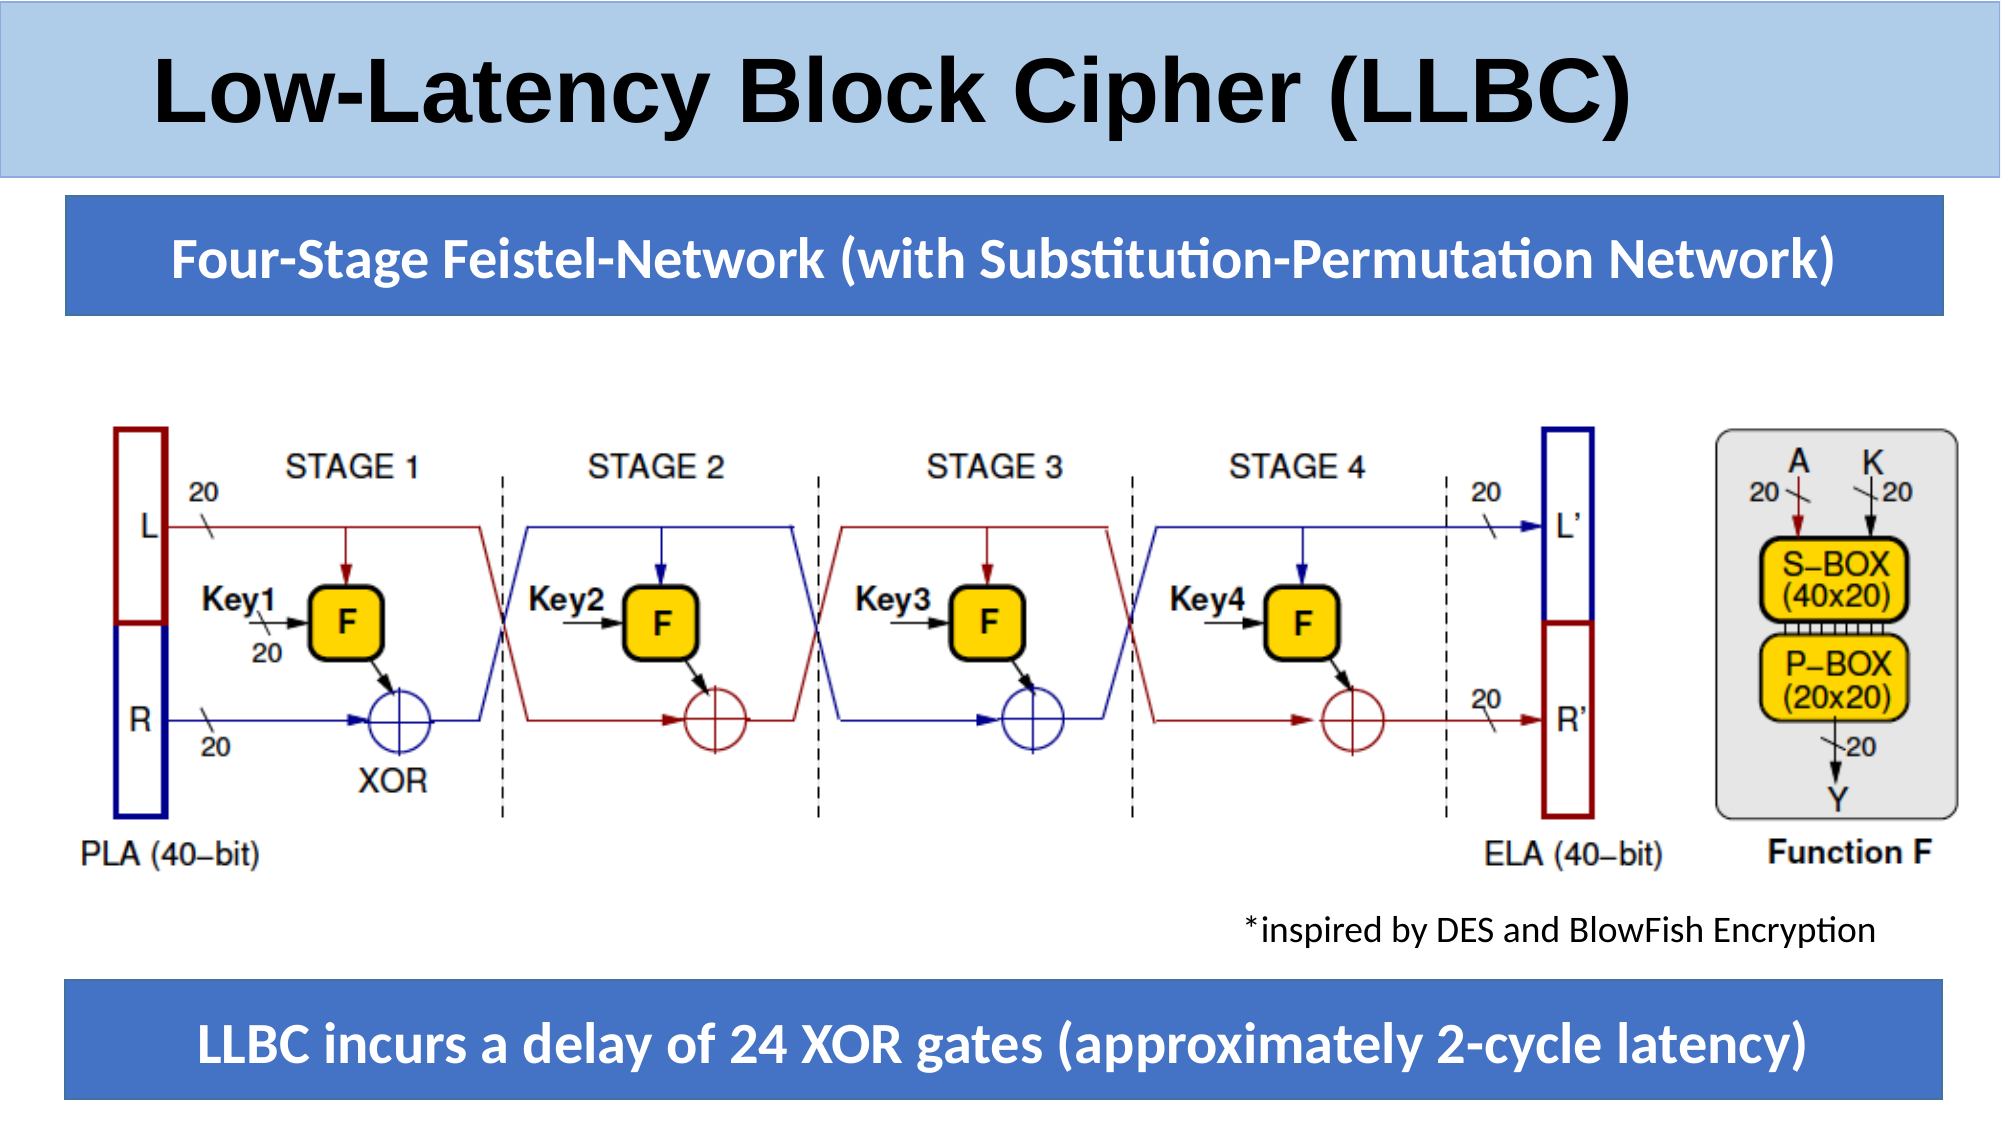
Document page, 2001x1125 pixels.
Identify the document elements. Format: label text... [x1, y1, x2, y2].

title Low-Latency Block Cipher (LLBC) [137, 34, 1863, 151]
picture [37, 381, 1980, 885]
text_box Four-Stage Feistel-Network (with Substitution-Permutation Network) [65, 195, 1944, 316]
text_box *inspired by DES and BlowFish Encryption [1227, 898, 1893, 958]
text_box LLBC incurs a delay of 24 XOR gates (approximately 2-cycle latency) [64, 979, 1943, 1100]
